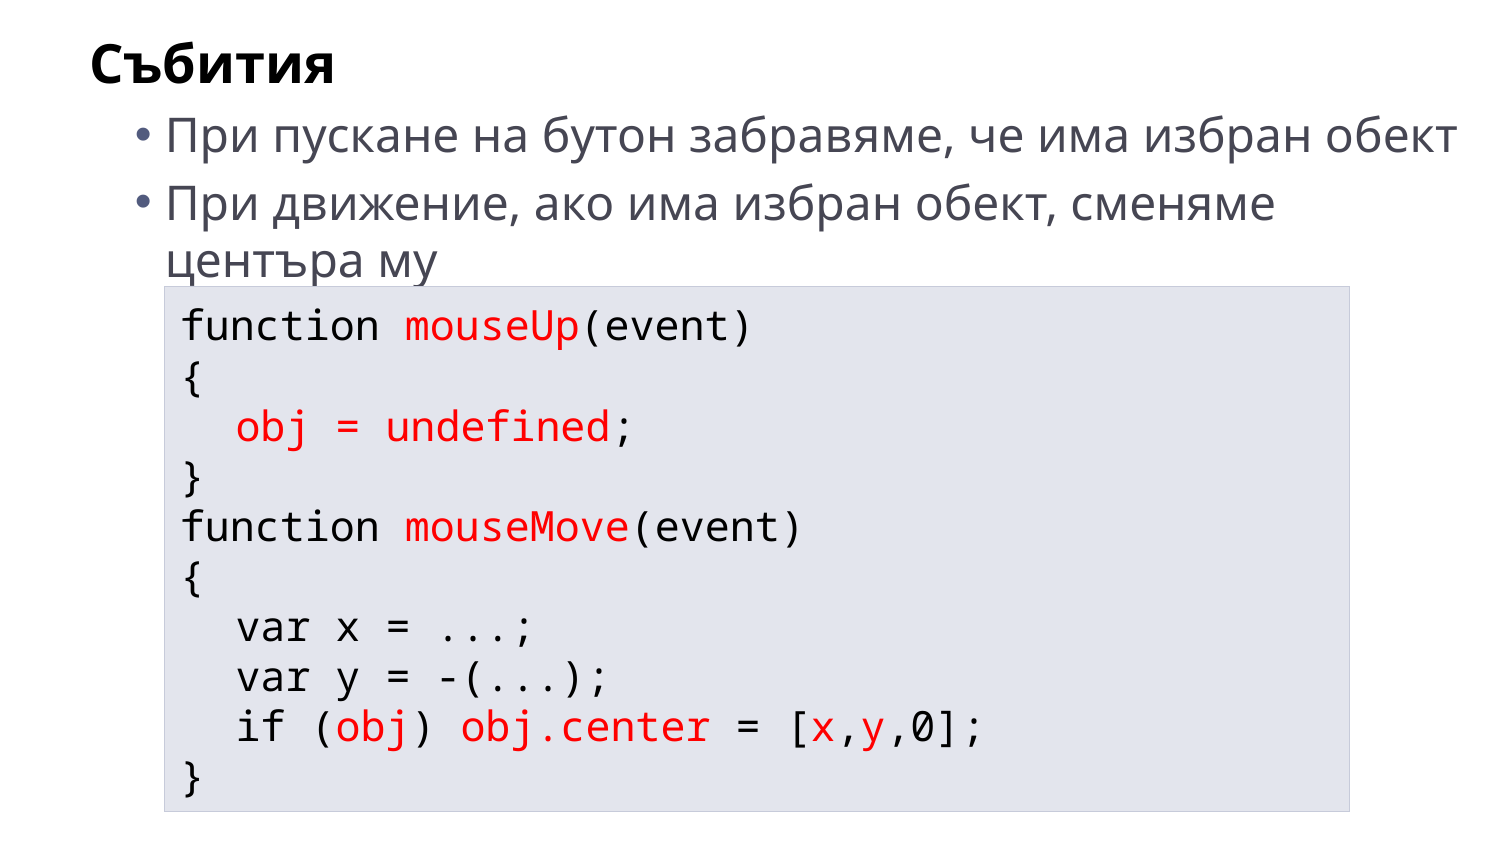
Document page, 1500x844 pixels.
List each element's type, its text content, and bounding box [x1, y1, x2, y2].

text_box function mouseUp(event) { obj = undefined; } function mouseMove(event) { var x = ...; var y = -(...); if (obj) obj.center = [x,y,0]; } [164, 286, 1350, 812]
list Събития При пускане на бутон забравяме, че има избран обект При движение, ако има избран обект, сменяме центъра му [75, 21, 1475, 835]
